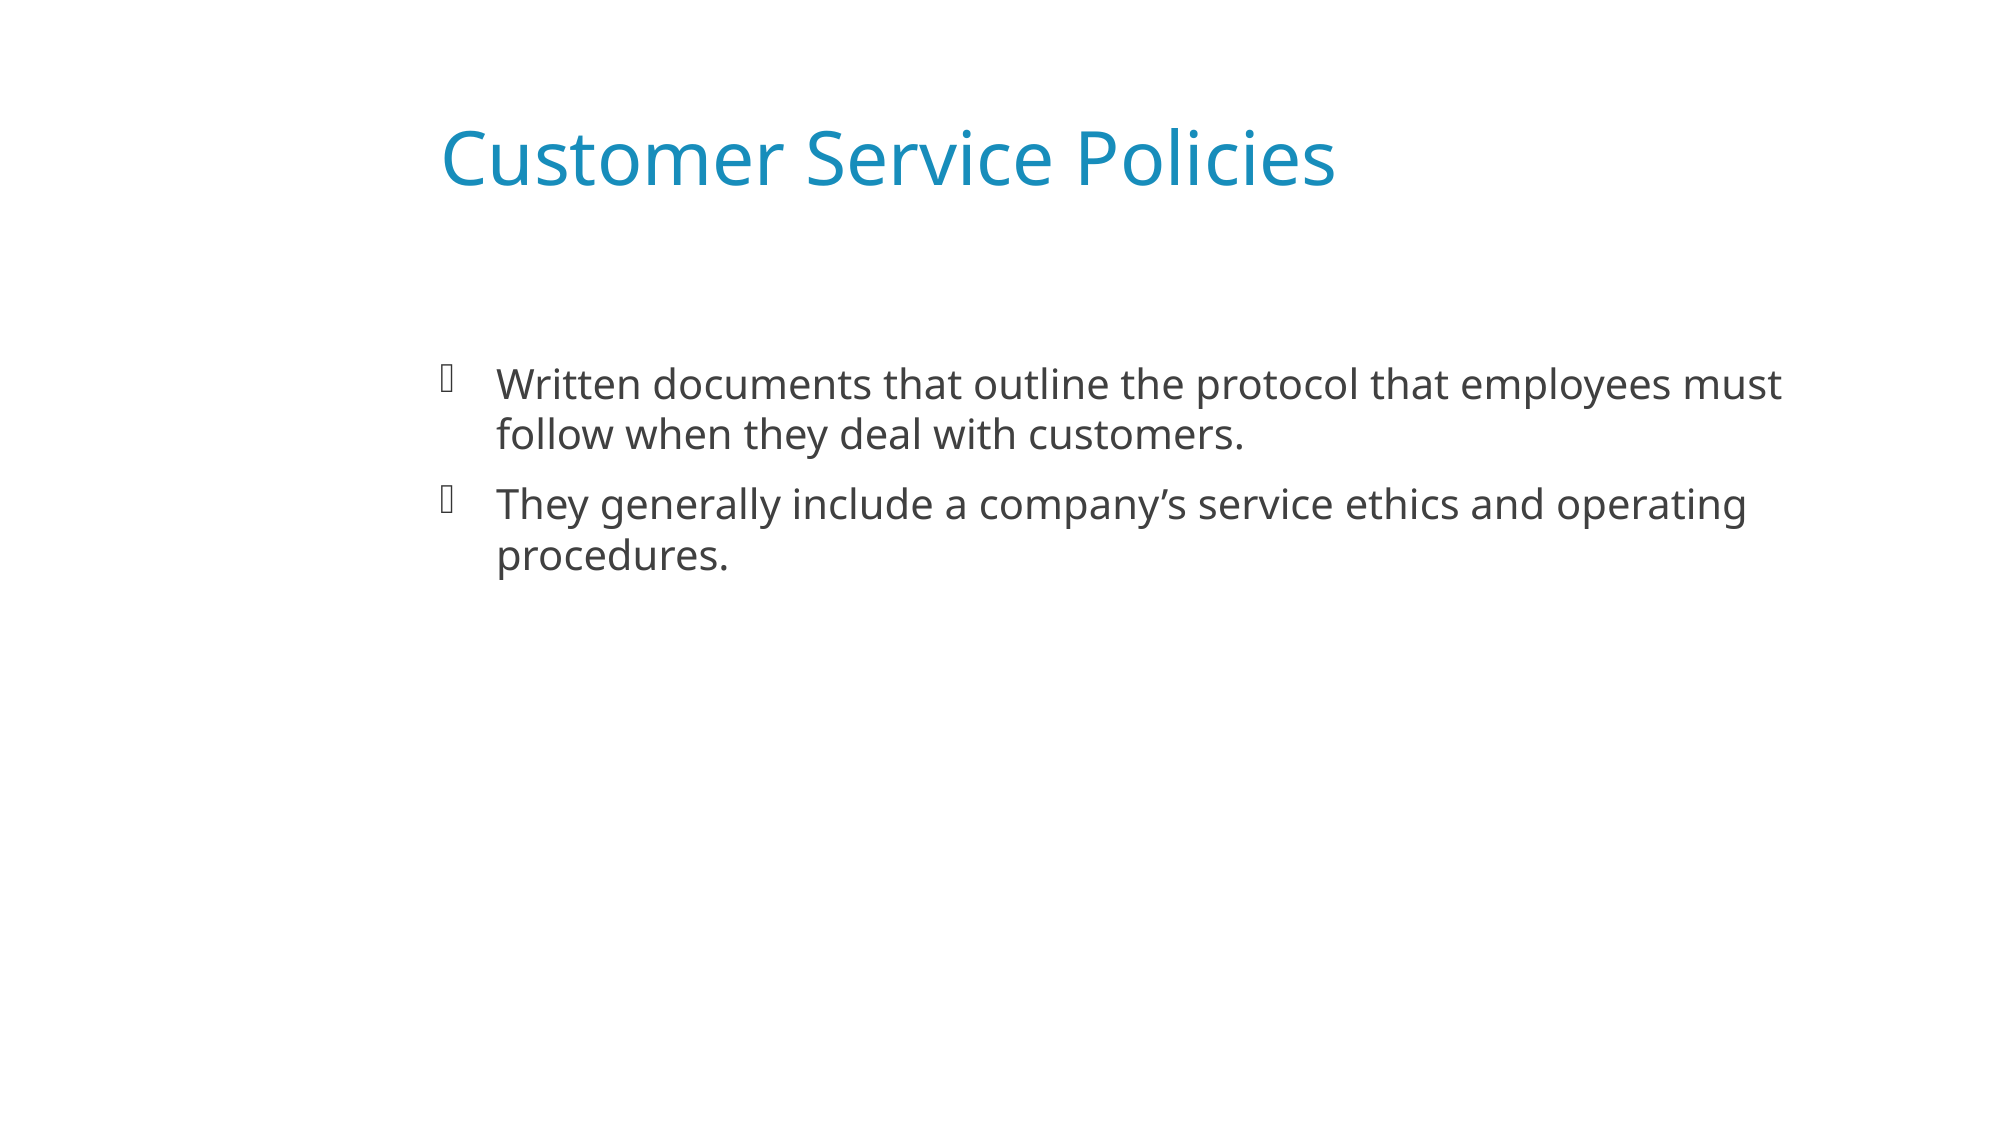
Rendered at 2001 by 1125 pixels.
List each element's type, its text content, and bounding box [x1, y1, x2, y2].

title Customer Service Policies [425, 102, 1888, 313]
list Written documents that outline the protocol that employees must follow when they deal with customers. They generally include a company’s service ethics and operating procedures. [424, 350, 1888, 1074]
